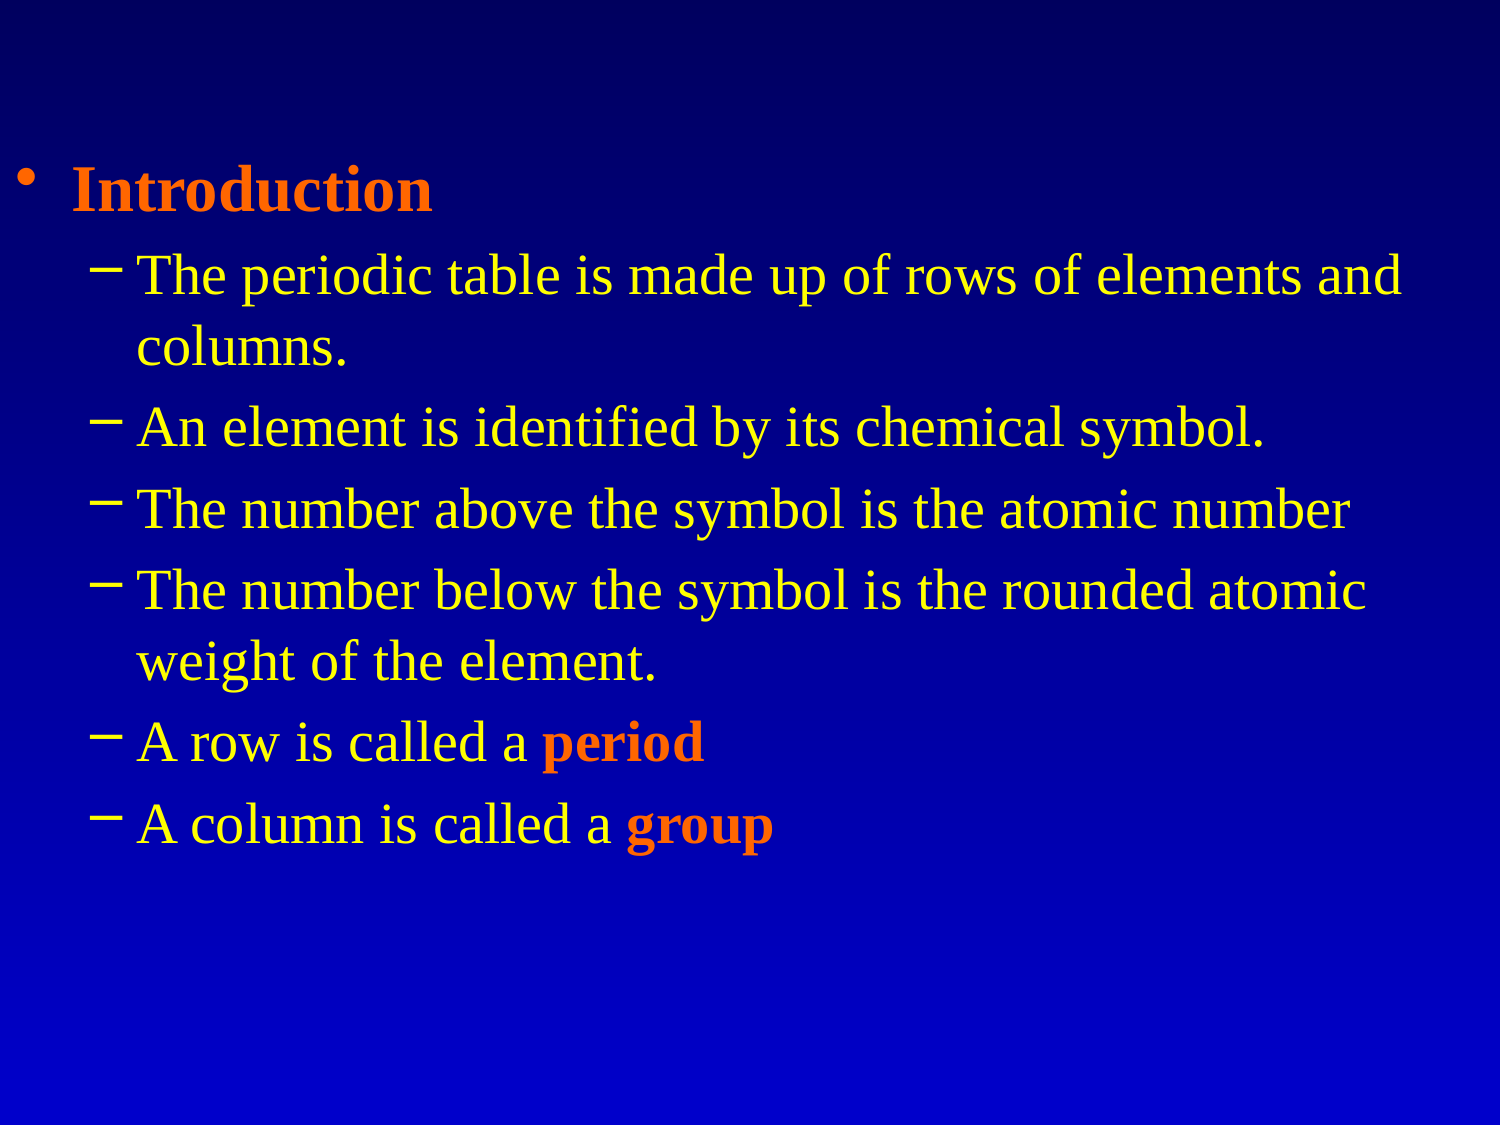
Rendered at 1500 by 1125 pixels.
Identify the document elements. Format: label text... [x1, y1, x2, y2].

list Introduction The periodic table is made up of rows of elements and columns. An element is identified by its chemical symbol. The number above the symbol is the atomic number The number below the symbol is the rounded atomic weight of the element. A row is called a period A column is called a group [0, 137, 1500, 1038]
